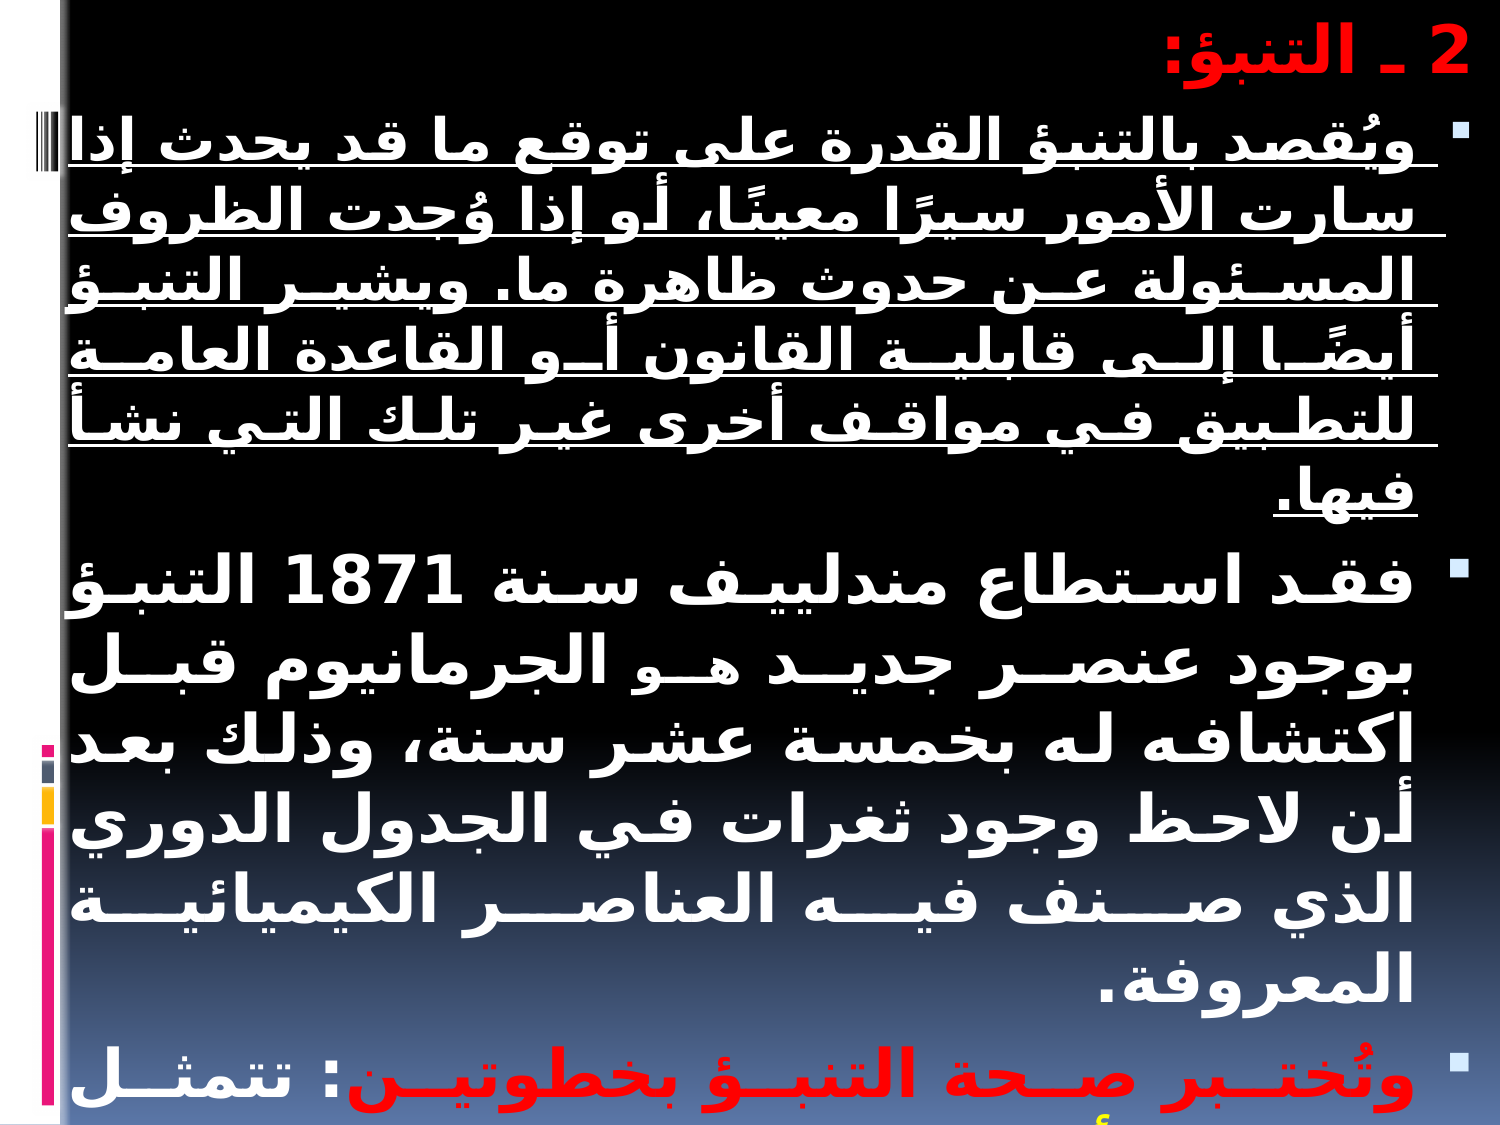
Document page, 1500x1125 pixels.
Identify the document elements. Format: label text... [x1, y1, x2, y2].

list 2 ـ التنبؤ: ويُقصد بالتنبؤ القدرة على توقع ما قد يحدث إذا سارت الأمور سيرًا معينًا، أو إذا وُجدت الظروف المسئولة عن حدوث ظاهرة ما. ويشير التنبؤ أيضًا إلى قابلية القانون أو القاعدة العامة للتطبيق في مواقف أخرى غير تلك التي نشأ فيها. فقد استطاع مندلييف سنة 1871 التنبؤ بوجود عنصر جديد هو الجرمانيوم قبل اكتشافه له بخمسة عشر سنة، وذلك بعد أن لاحظ وجود ثغرات في الجدول الدوري الذي صنف فيه العناصر الكيميائية المعروفة. وتُختبر صحة التنبؤ بخطوتين: تتمثل الخطوة الأولى في القيام بعملية استنتاج عقلي عن طريق الاستدلال. وتتمثل الخطوة الثانية في الاختبار التجريبي للتحقق مما إذا كان هذا الاستنتاج صحيح أم لا. [53, 0, 1500, 1125]
